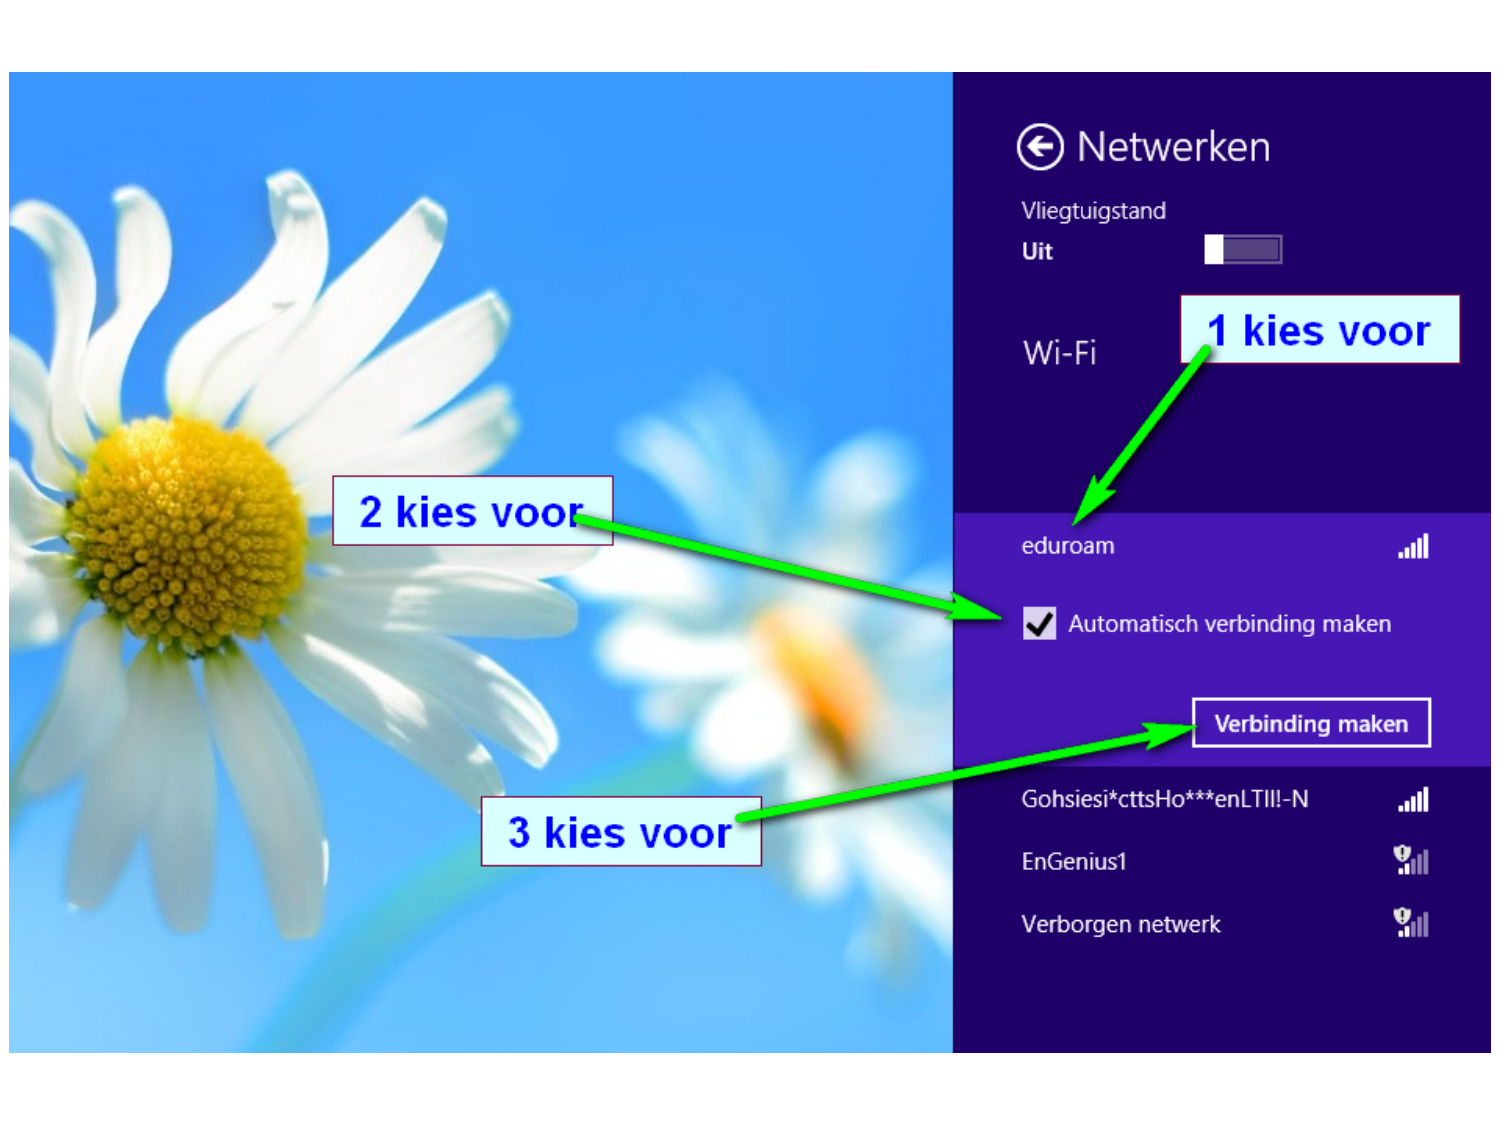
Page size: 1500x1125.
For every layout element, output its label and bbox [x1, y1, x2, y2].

picture [9, 72, 1491, 1053]
